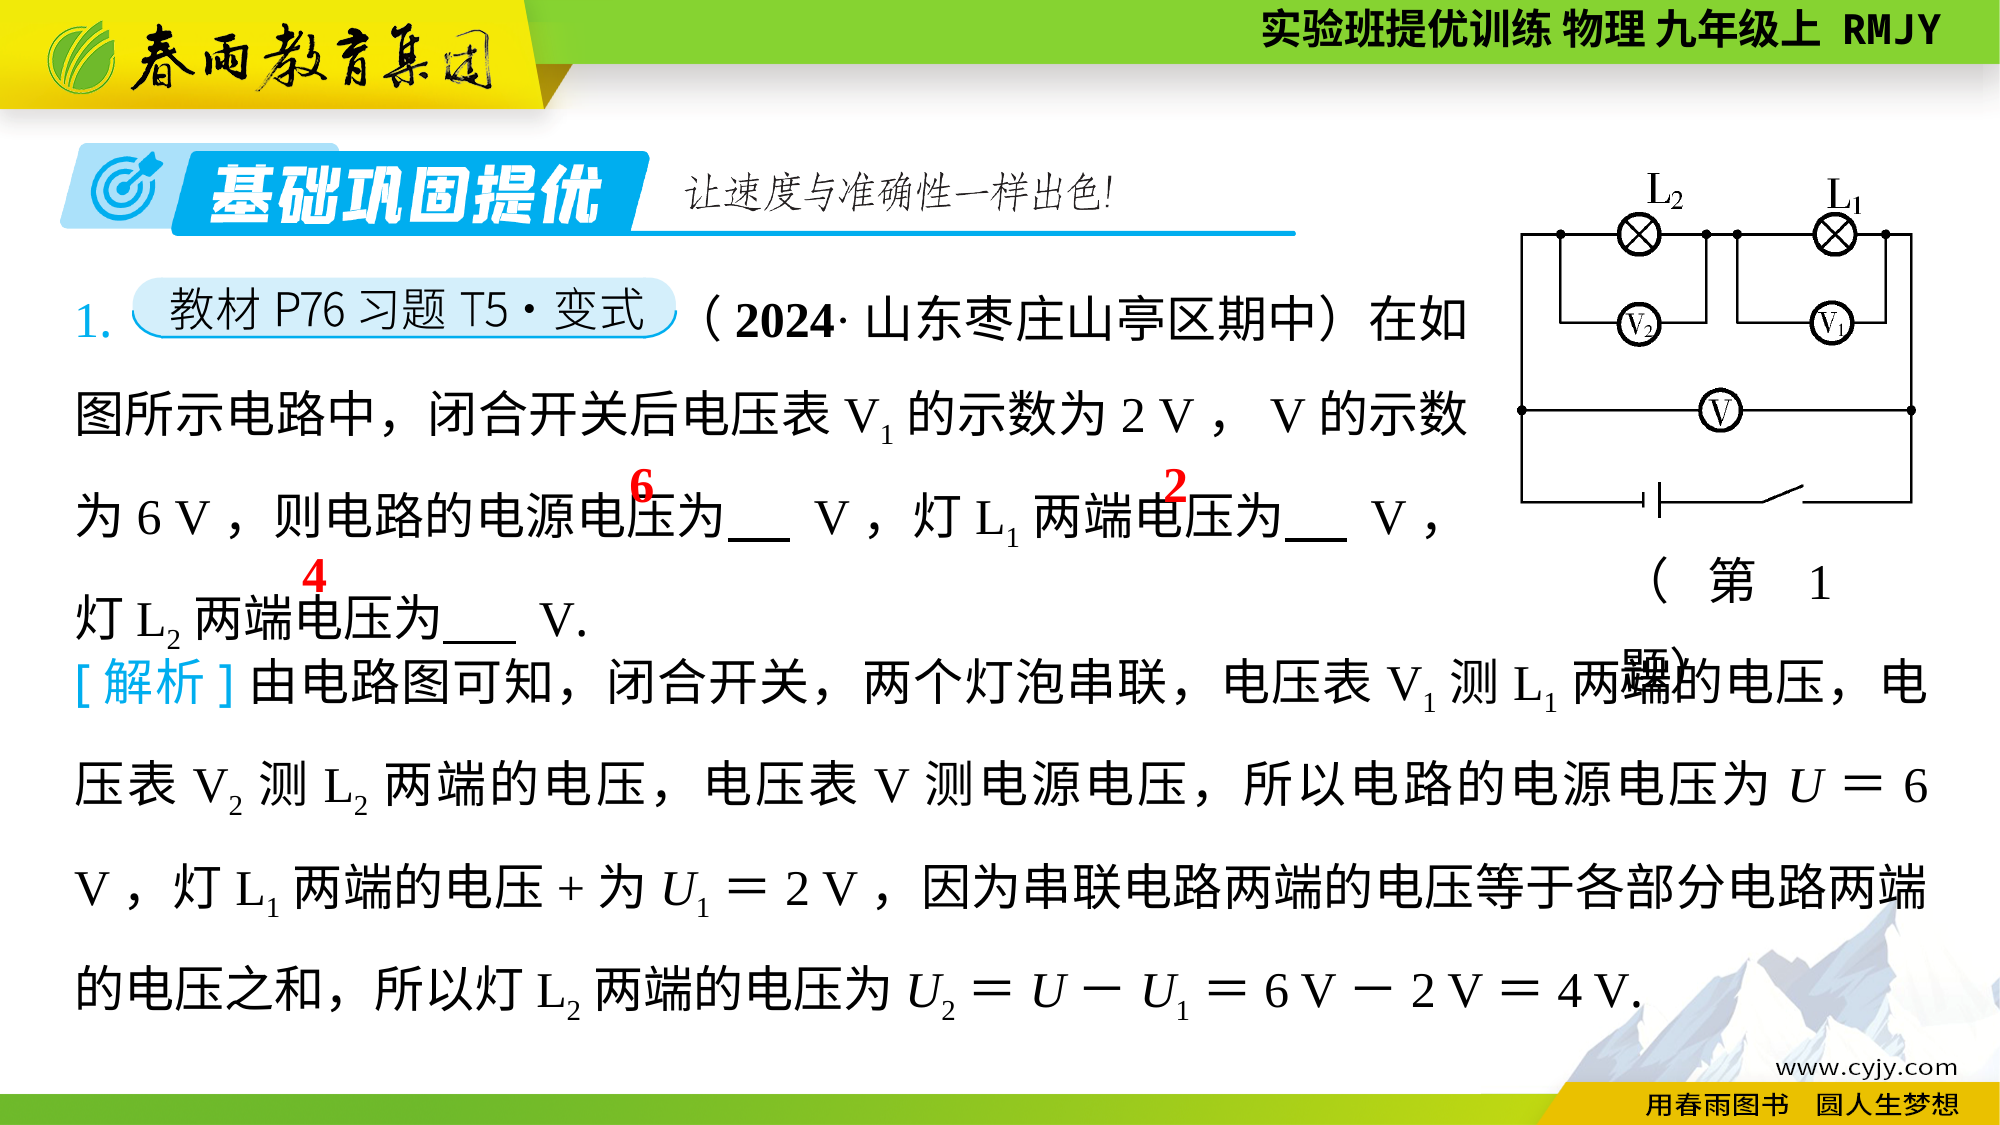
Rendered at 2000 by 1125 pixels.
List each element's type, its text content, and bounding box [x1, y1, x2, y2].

text_box [解析]由电路图可知，闭合开关，两个灯泡串联，电压表V1测L1两端的电压，电压表V2测L2两端的电压，电压表V测电源电压，所以电路的电源电压为U＝6 V，灯L1两端的电压+为U1＝2 V，因为串联电路两端的电压等于各部分电路两端的电压之和，所以灯L2两端的电压为U2＝U－U1＝6 V－2 V＝4 V. [59, 608, 1944, 1034]
picture [0, 0, 2000, 1125]
list 1. （2024·山东枣庄山亭区期中）在如图所示电路中，闭合开关后电压表V1的示数为2 V，V的示数为6 V，则电路的电源电压为 V，灯L1两端电压为 V，灯L2两端电压为 V. [59, 250, 1485, 608]
text_box 4 [287, 534, 342, 608]
text_box 2 [1148, 445, 1204, 520]
text_box （第1题） [1604, 527, 1860, 608]
text_box 6 [614, 444, 670, 520]
